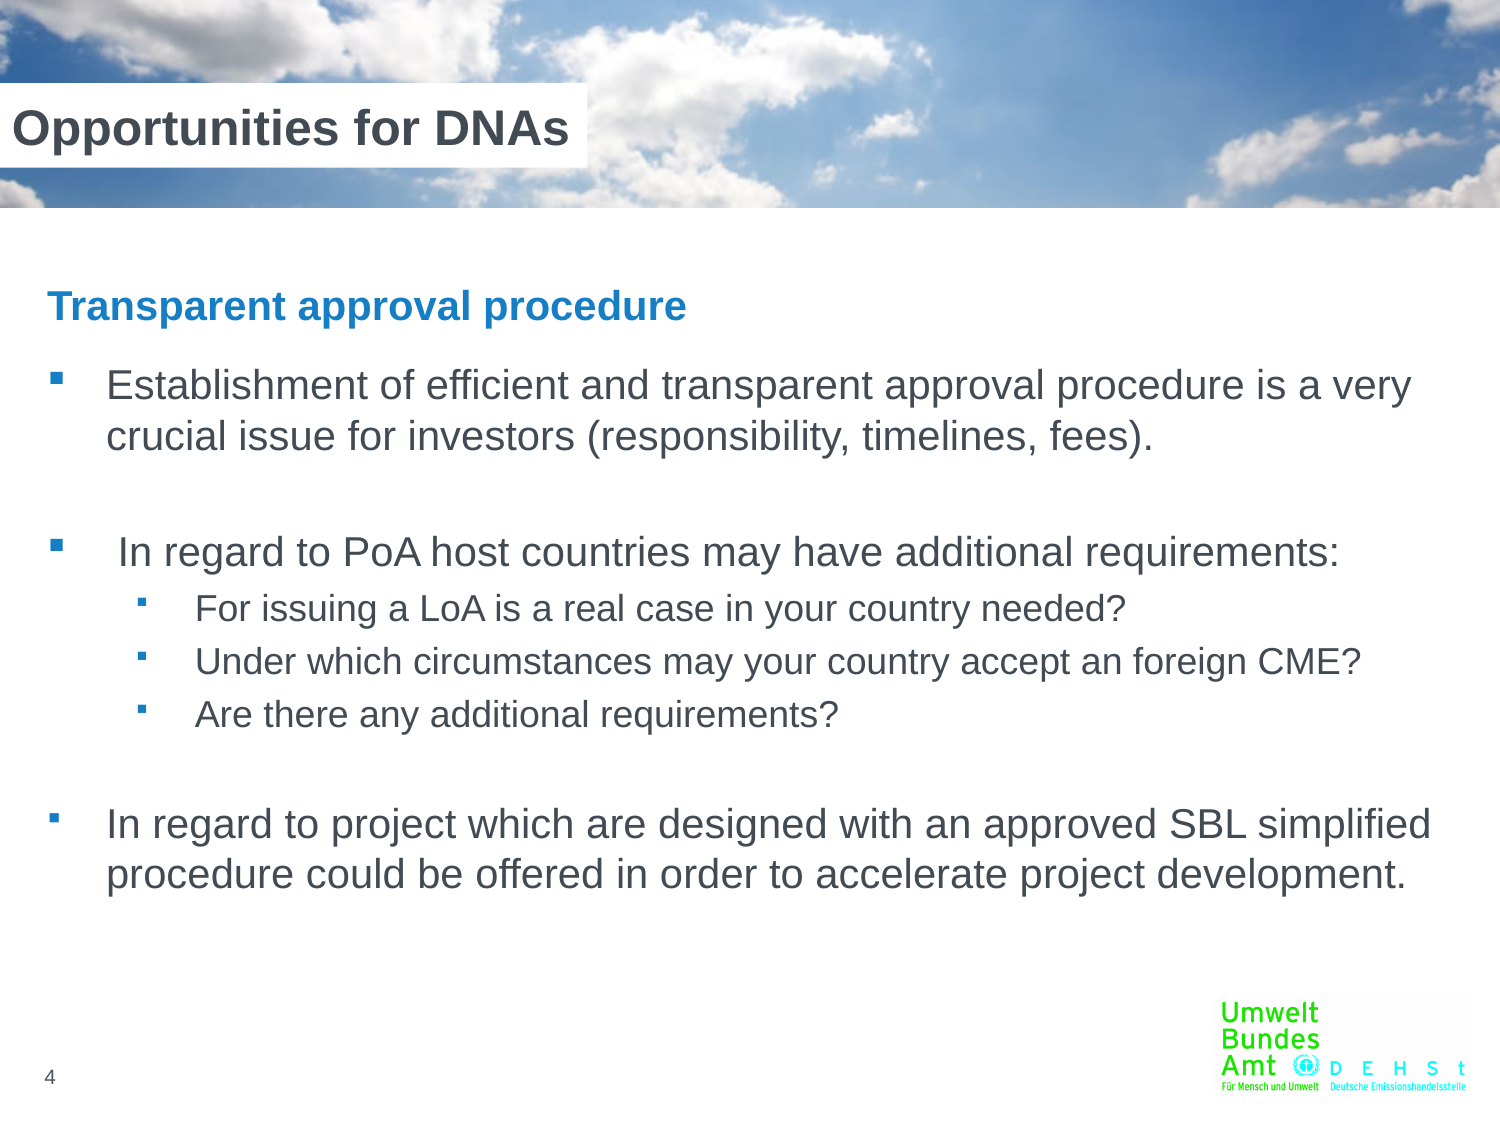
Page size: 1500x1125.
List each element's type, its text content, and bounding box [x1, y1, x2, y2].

list Establishment of efficient and transparent approval procedure is a very crucial issue for investors (responsibility, timelines, fees). In regard to PoA host countries may have additional requirements: For issuing a LoA is a real case in your country needed? Under which circumstances may your country accept an foreign CME? Are there any additional requirements? In regard to project which are designed with an approved SBL simplified procedure could be offered in order to accelerate project development. [41, 346, 1459, 976]
picture [0, 0, 1500, 208]
slide_number 4 [29, 1057, 113, 1094]
list Transparent approval procedure [41, 267, 1459, 342]
title Opportunities for DNAs [0, 83, 588, 168]
picture [1214, 998, 1471, 1094]
